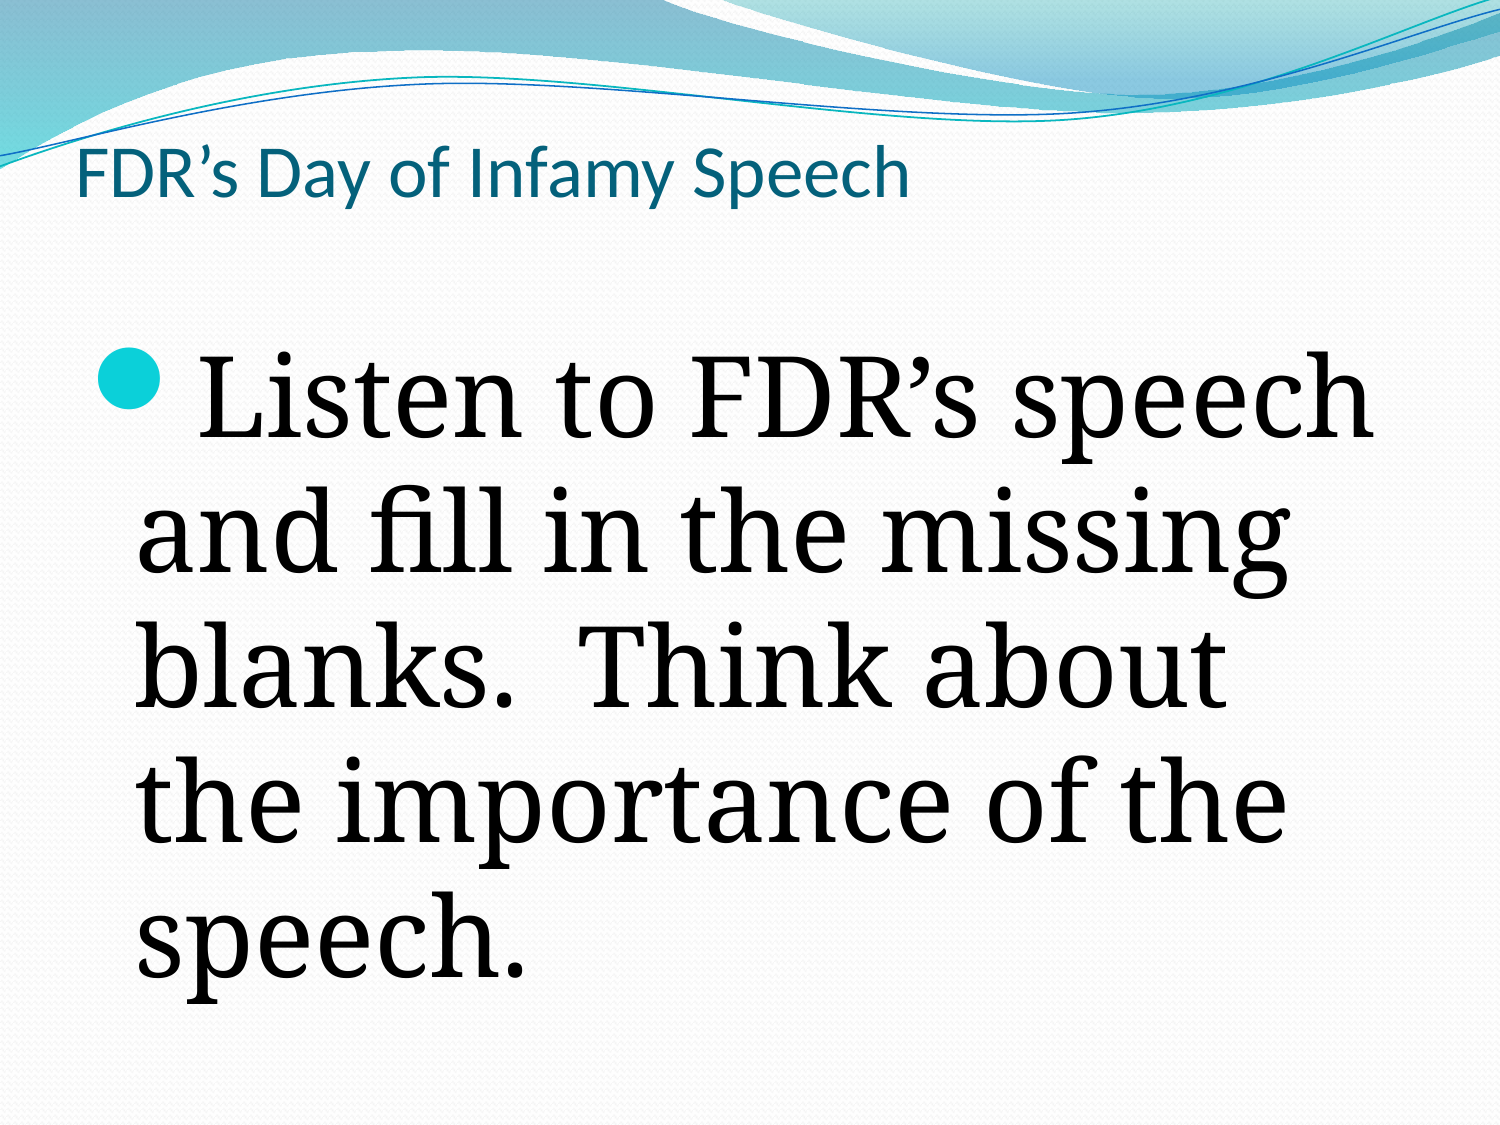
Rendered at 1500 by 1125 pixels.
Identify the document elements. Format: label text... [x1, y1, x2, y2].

title FDR’s Day of Infamy Speech [75, 115, 1425, 303]
list Listen to FDR’s speech and fill in the missing blanks. Think about the importance of the speech. [75, 317, 1425, 1038]
